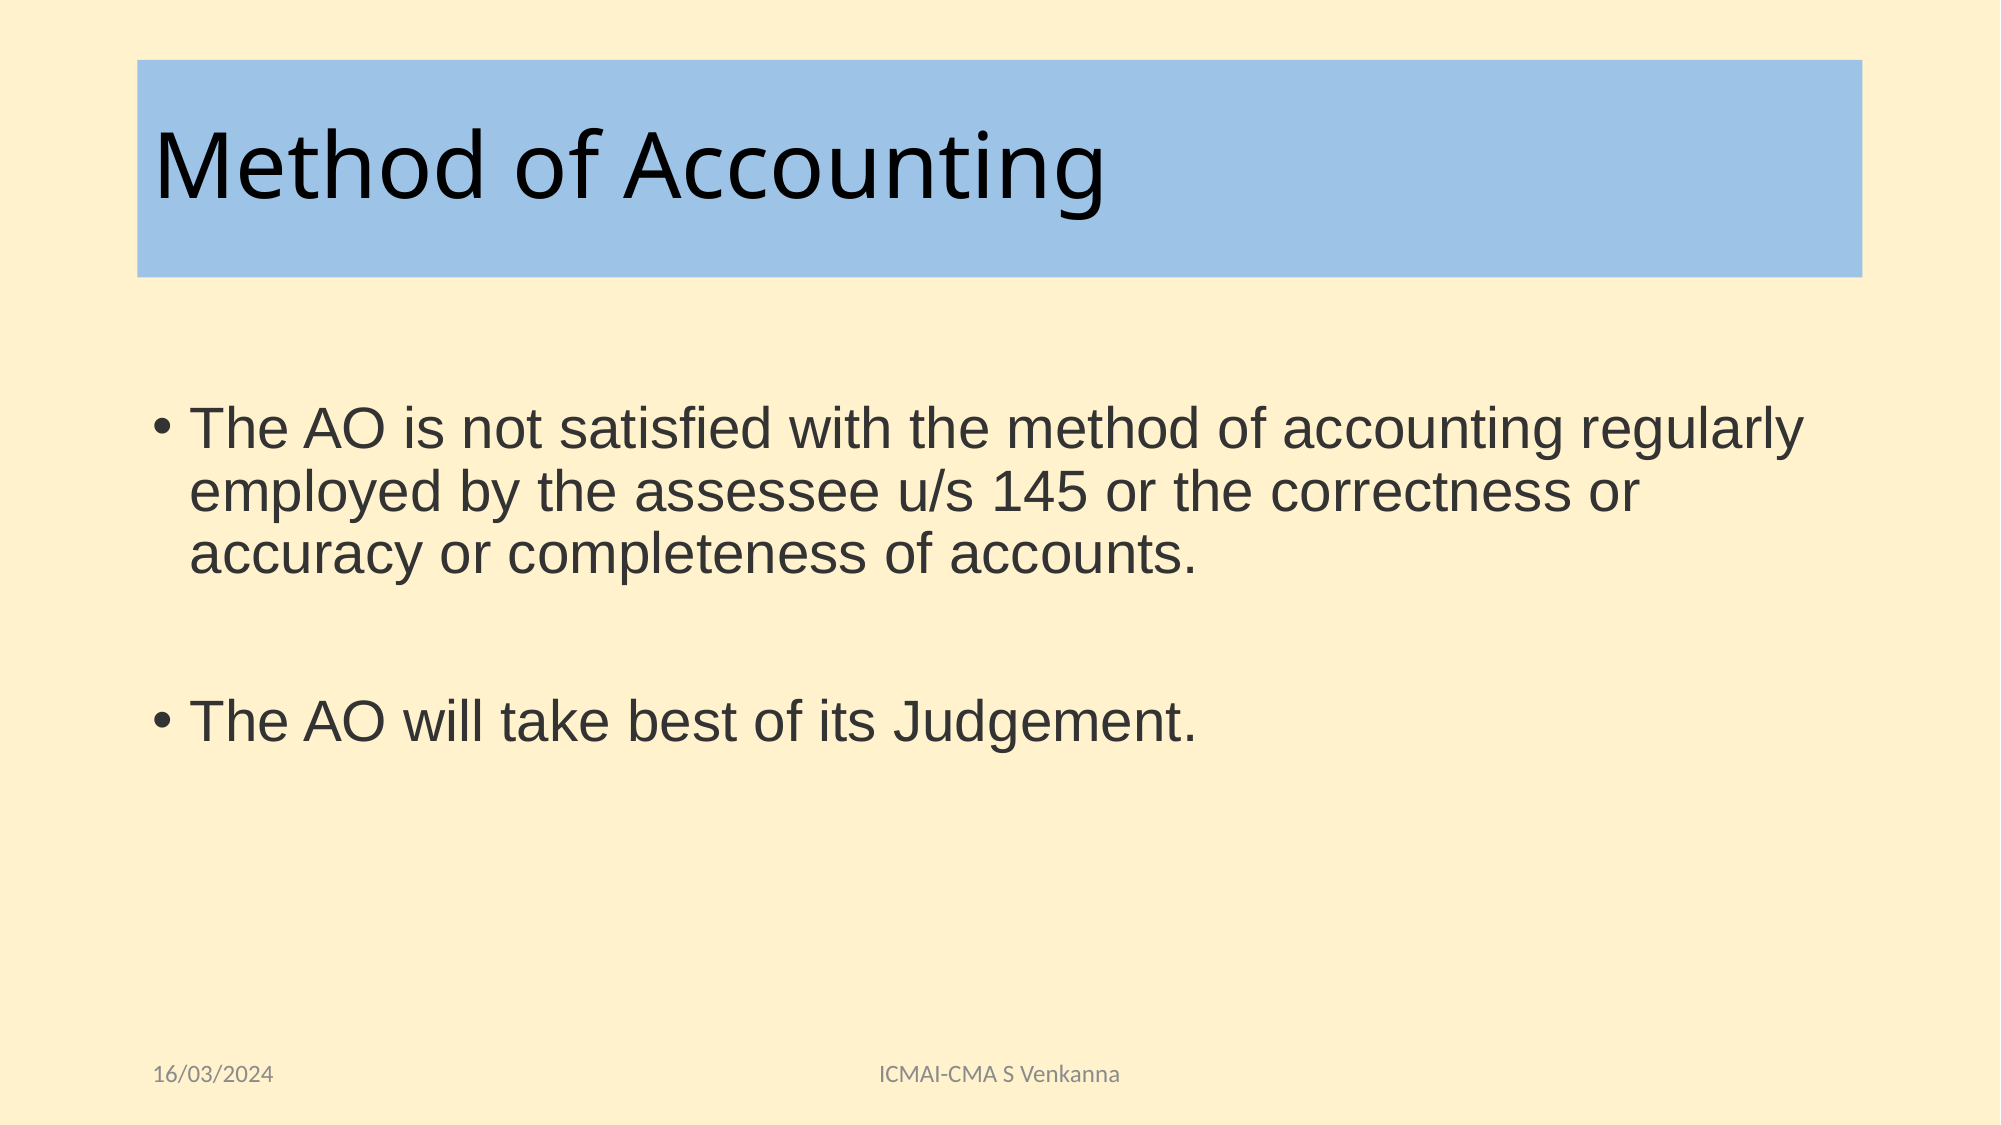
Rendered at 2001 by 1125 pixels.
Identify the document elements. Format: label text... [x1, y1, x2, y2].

footer ICMAI-CMA S Venkanna [662, 1042, 1338, 1103]
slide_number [137, 1042, 588, 1103]
list The AO is not satisfied with the method of accounting regularly employed by the assessee u/s 145 or the correctness or accuracy or completeness of accounts. The AO will take best of its Judgement. [137, 299, 1863, 1014]
title Method of Accounting [137, 59, 1863, 278]
